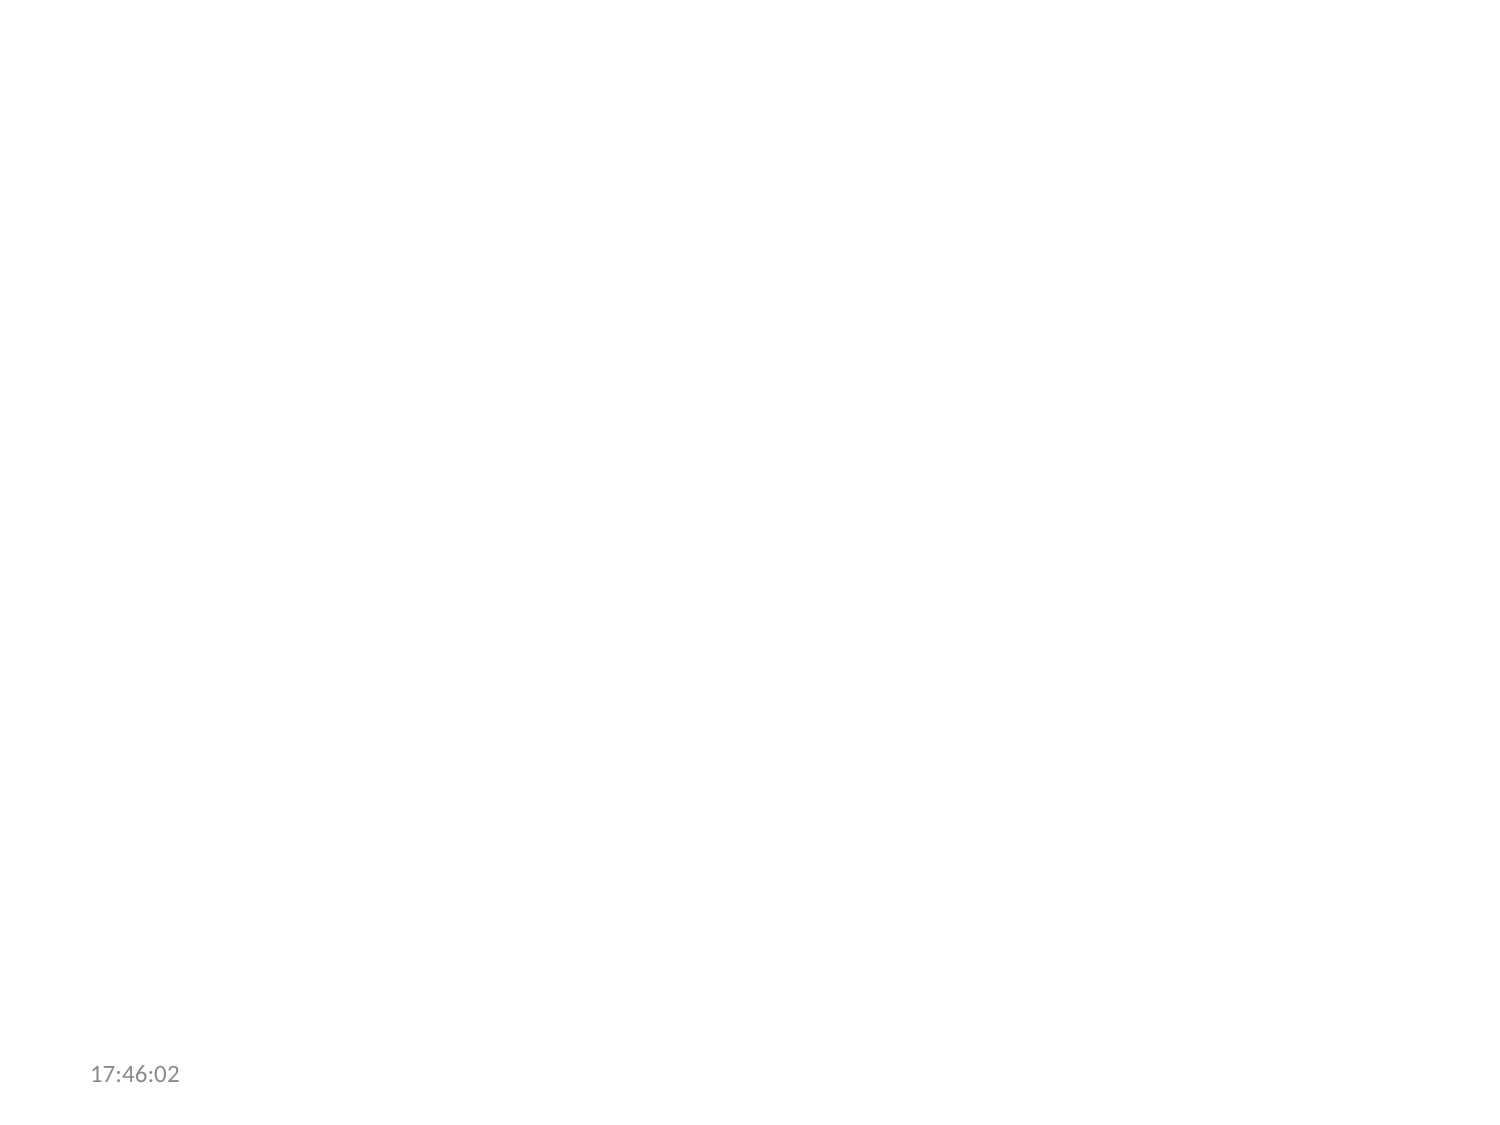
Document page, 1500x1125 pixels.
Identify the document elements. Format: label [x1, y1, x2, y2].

slide_number [75, 1042, 425, 1103]
